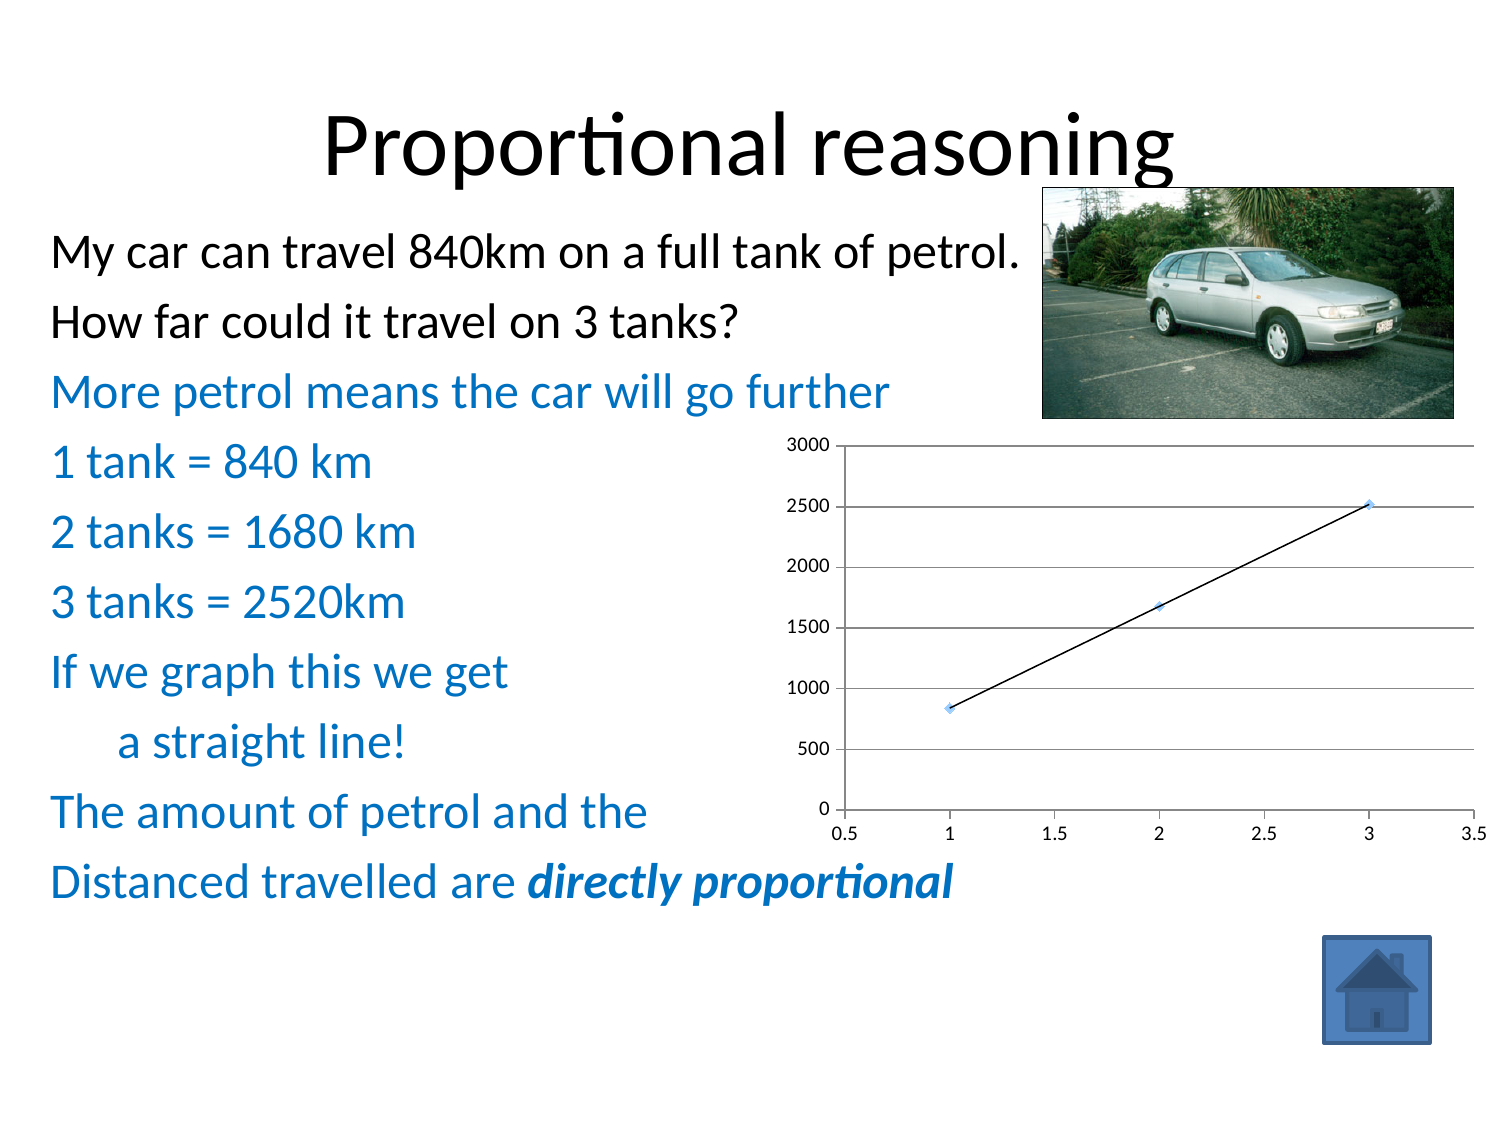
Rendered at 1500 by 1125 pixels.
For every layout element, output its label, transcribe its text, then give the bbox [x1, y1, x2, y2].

title Proportional reasoning [75, 45, 1425, 210]
chart [749, 433, 1500, 889]
picture [1042, 187, 1454, 419]
text_box [1322, 935, 1432, 1045]
list My car can travel 840km on a full tank of petrol. How far could it travel on 3 tanks? More petrol means the car will go further 1 tank = 840 km 2 tanks = 1680 km 3 tanks = 2520km If we graph this we get a straight line! The amount of petrol and the Distanced travelled are directly proportional [35, 210, 1425, 1005]
